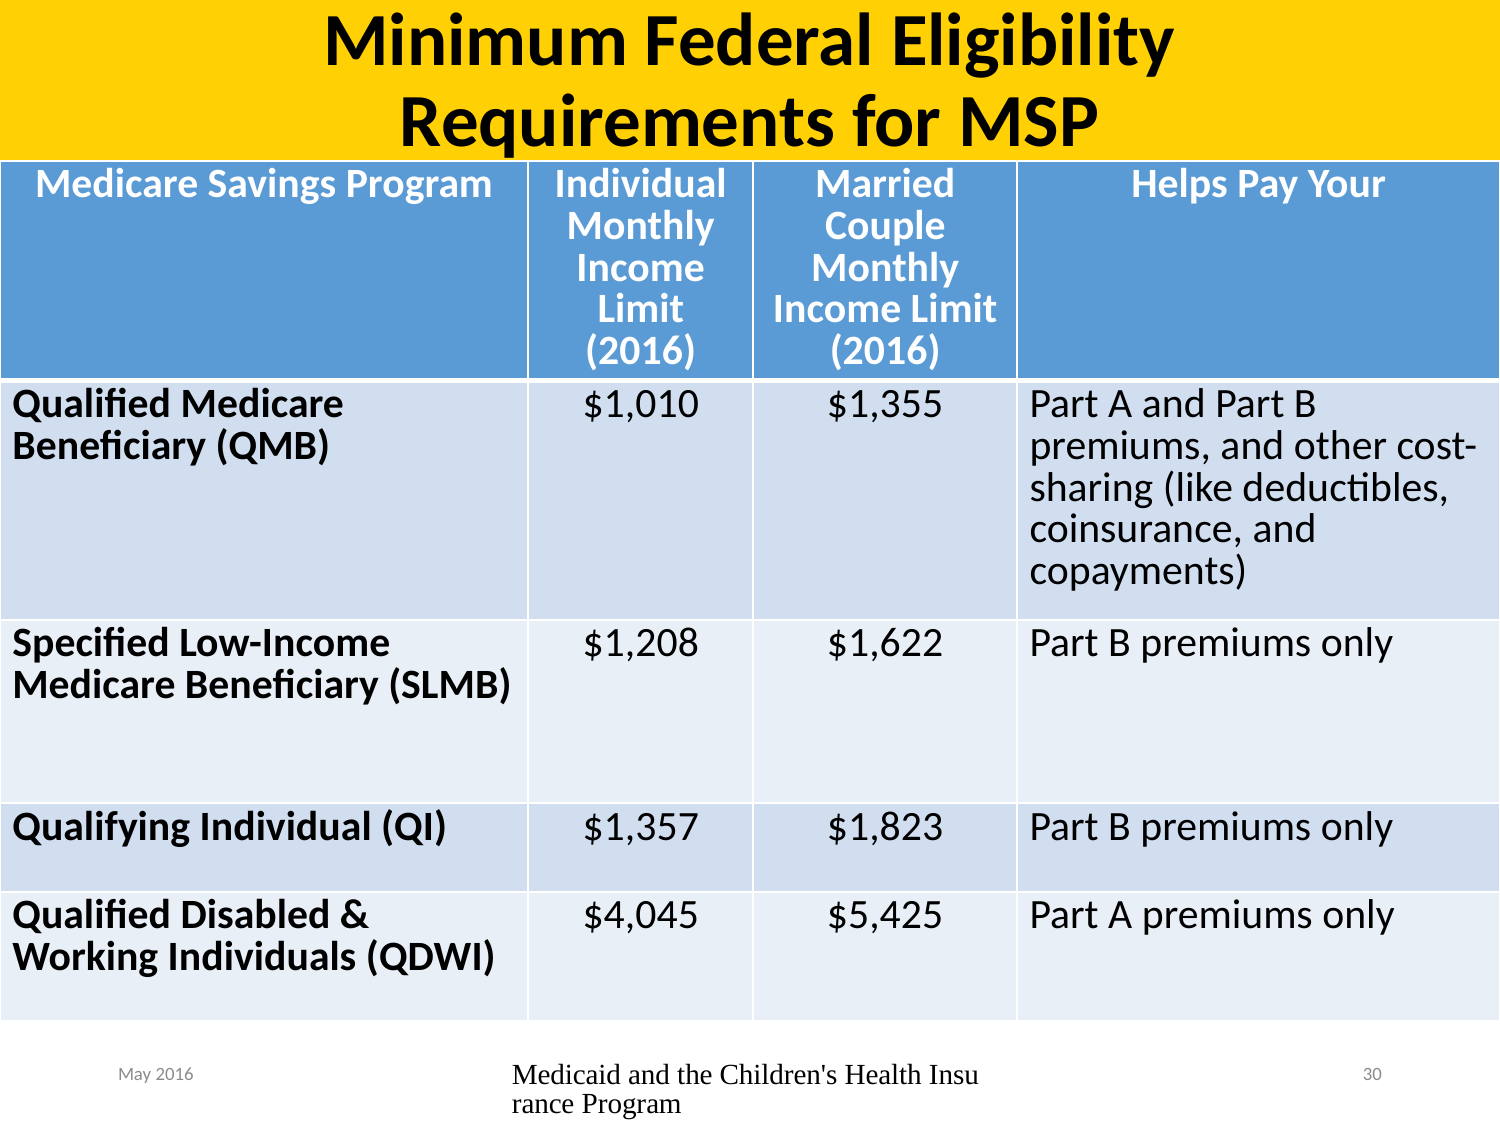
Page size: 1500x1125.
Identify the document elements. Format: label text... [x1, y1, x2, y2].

table_cell $1,622 [754, 621, 1016, 802]
table_cell Qualified Disabled & Working Individuals (QDWI) [1, 893, 527, 1020]
table_cell $1,208 [529, 621, 752, 802]
table_header Helps Pay Your [1018, 162, 1499, 378]
picture [0, 0, 1500, 160]
table_cell Qualified Medicare Beneficiary (QMB) [1, 383, 527, 619]
table_cell Part A premiums only [1018, 893, 1499, 1020]
footer Medicaid and the Children's Health Insurance Program [496, 1042, 1004, 1103]
table_cell $1,355 [754, 383, 1016, 619]
table_cell $4,045 [529, 893, 752, 1020]
table_cell Part B premiums only [1018, 621, 1499, 802]
table_cell $1,357 [529, 804, 752, 891]
table_cell Part B premiums only [1018, 804, 1499, 891]
slide_number 30 [1059, 1042, 1397, 1103]
title Minimum Federal Eligibility Requirements for MSP [103, 2, 1397, 160]
table_cell $1,823 [754, 804, 1016, 891]
table_cell Specified Low-Income Medicare Beneficiary (SLMB) [1, 621, 527, 802]
table_cell Qualifying Individual (QI) [1, 804, 527, 891]
table_cell $5,425 [754, 893, 1016, 1020]
table_header Medicare Savings Program [1, 162, 527, 378]
table_header Individual Monthly Income Limit (2016) [529, 162, 752, 378]
picture [0, 1021, 1500, 1125]
table_cell $1,010 [529, 383, 752, 619]
table_cell Part A and Part B premiums, and other cost-sharing (like deductibles, coinsurance, and copayments) [1018, 383, 1499, 619]
table_header Married Couple Monthly Income Limit (2016) [754, 162, 1016, 378]
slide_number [103, 1042, 441, 1103]
